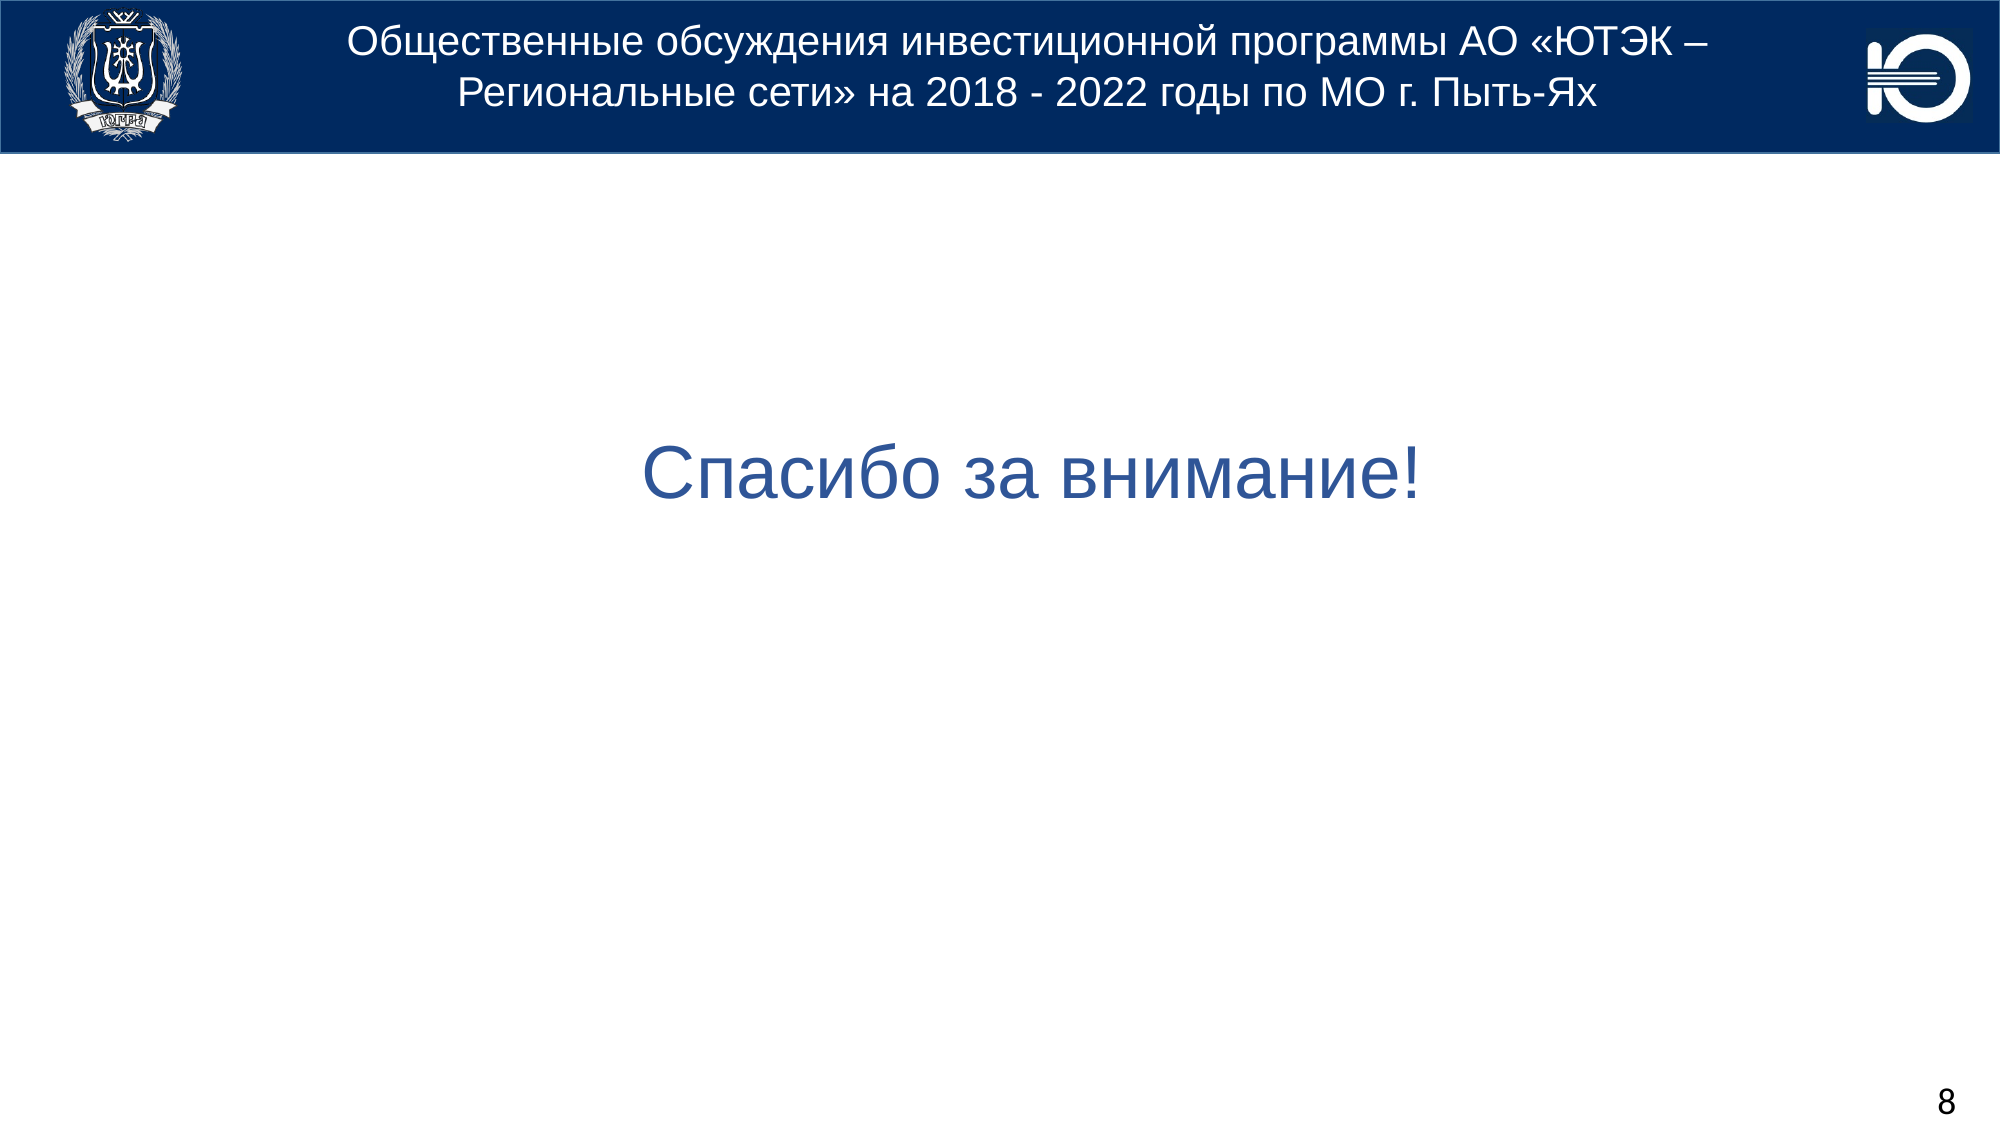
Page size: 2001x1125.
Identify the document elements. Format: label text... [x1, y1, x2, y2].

text_box 8 [1906, 1072, 1988, 1125]
text_box [0, 0, 2000, 154]
picture [1866, 28, 1973, 123]
text_box Спасибо за внимание! [282, 415, 1783, 521]
text_box Общественные обсуждения инвестиционной программы АО «ЮТЭК – Региональные сети» на 2018 - 2022 годы по МО г. Пыть-Ях [264, 6, 1791, 122]
picture [60, 4, 185, 146]
